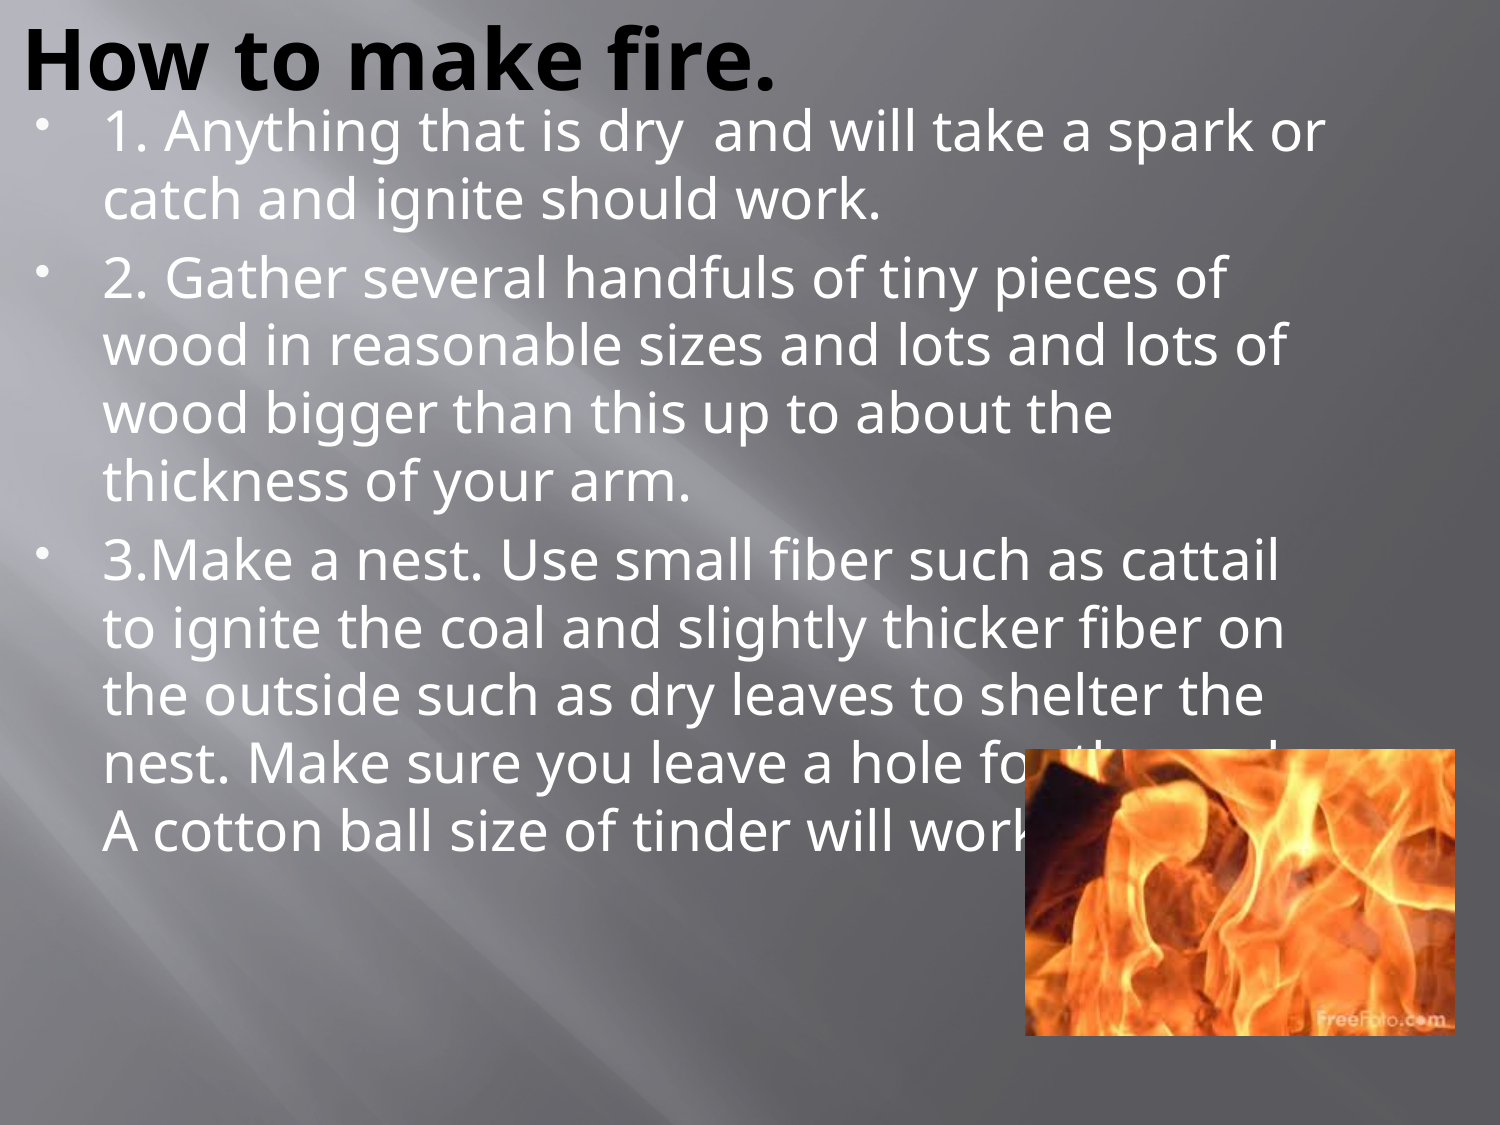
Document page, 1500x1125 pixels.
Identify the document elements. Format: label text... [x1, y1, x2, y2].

picture [1024, 749, 1455, 1037]
list 1. Anything that is dry and will take a spark or catch and ignite should work. 2. Gather several handfuls of tiny pieces of wood in reasonable sizes and lots and lots of wood bigger than this up to about the thickness of your arm. 3.Make a nest. Use small fiber such as cattail to ignite the coal and slightly thicker fiber on the outside such as dry leaves to shelter the nest. Make sure you leave a hole for the coal. A cotton ball size of tinder will work. [0, 87, 1350, 875]
title How to make fire. [0, 0, 1075, 87]
